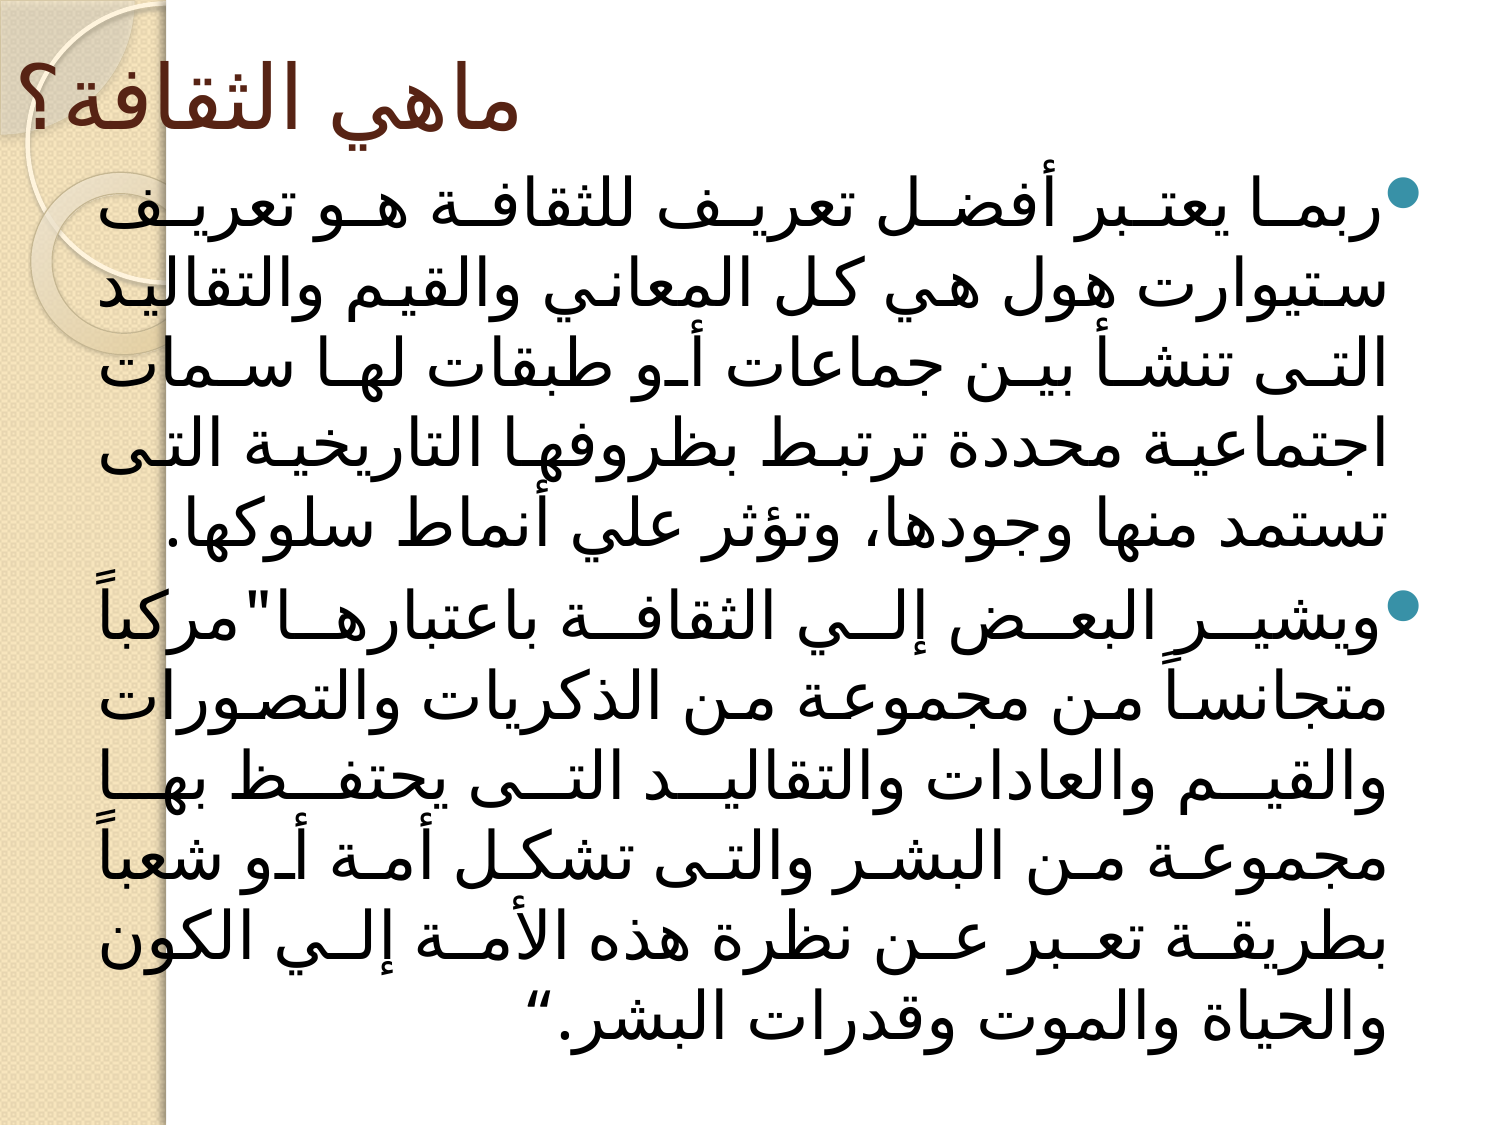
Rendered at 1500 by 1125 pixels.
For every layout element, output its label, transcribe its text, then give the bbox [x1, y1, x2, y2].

title ماهي الثقافة؟ [0, 0, 1350, 188]
list ربما يعتبر أفضل تعريف للثقافة هو تعريف ستيوارت هول هي كل المعاني والقيم والتقاليد التى تنشأ بين جماعات أو طبقات لها سمات اجتماعية محددة ترتبط بظروفها التاريخية التى تستمد منها وجودها، وتؤثر علي أنماط سلوكها. ويشير البعض إلي الثقافة باعتبارها"مركباً متجانساً من مجموعة من الذكريات والتصورات والقيم والعادات والتقاليد التى يحتفظ بها مجموعة من البشر والتى تشكل أمة أو شعباً بطريقة تعبر عن نظرة هذه الأمة إلي الكون والحياة والموت وقدرات البشر.“ [82, 152, 1465, 1090]
